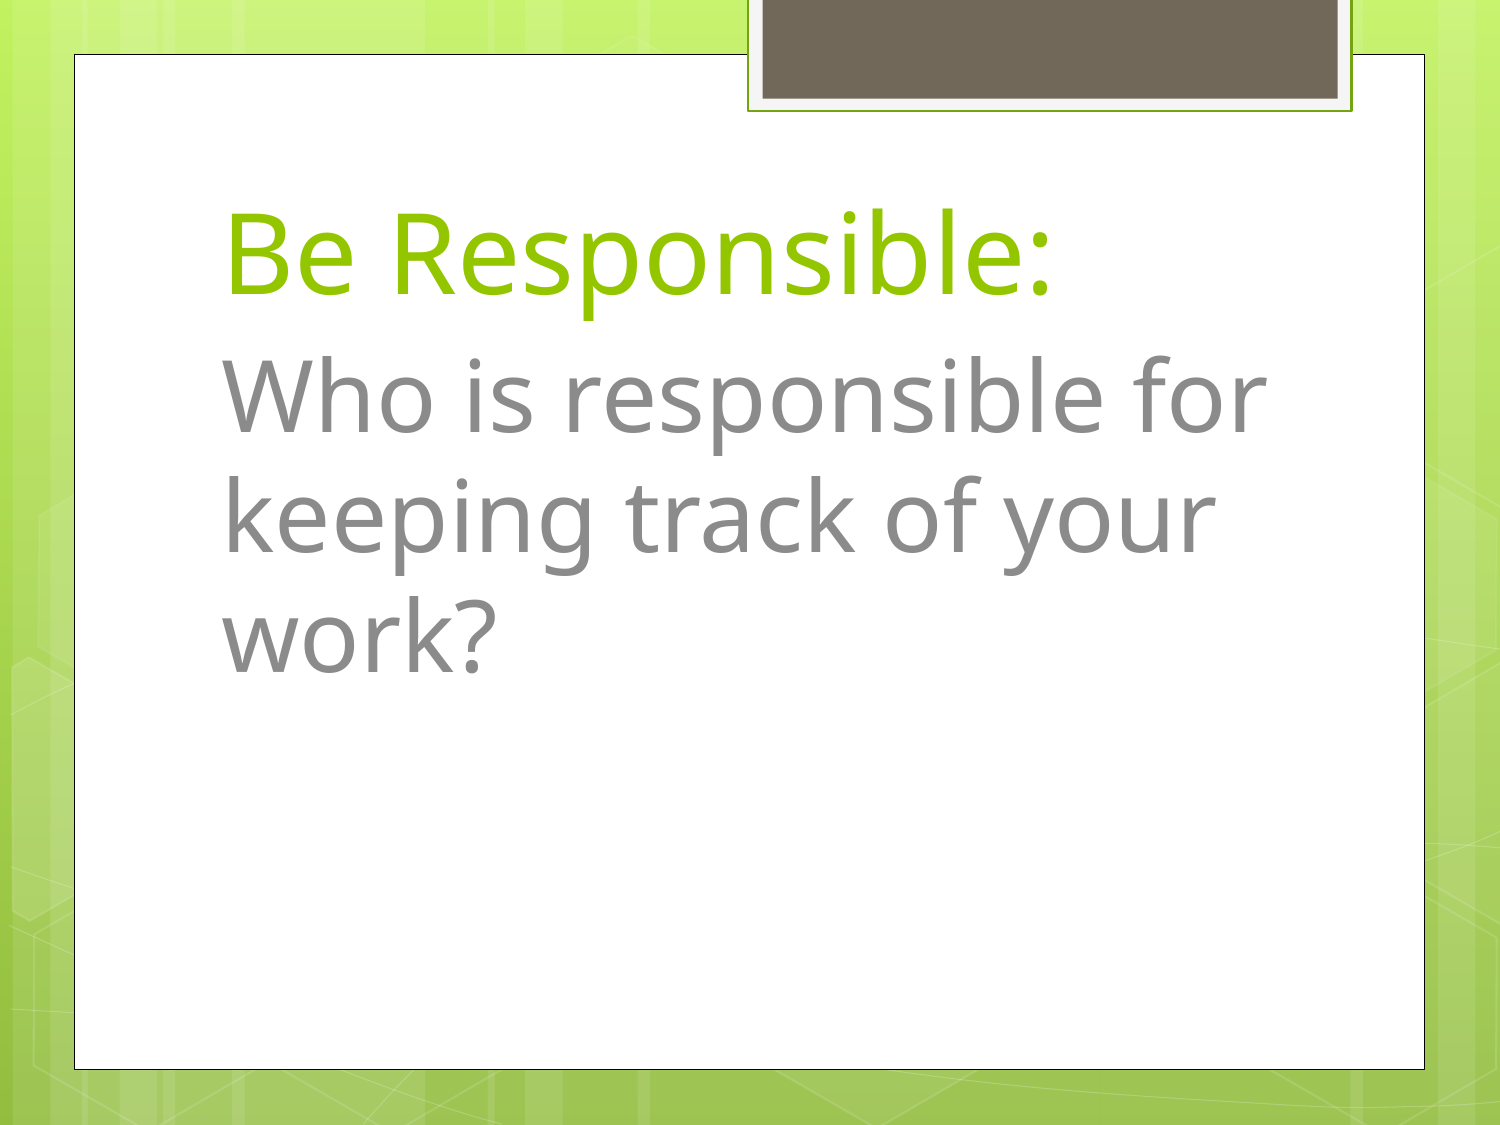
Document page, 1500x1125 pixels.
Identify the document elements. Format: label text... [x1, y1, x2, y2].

list Who is responsible for keeping track of your work? [206, 324, 1296, 950]
title Be Responsible: [206, 174, 1296, 324]
